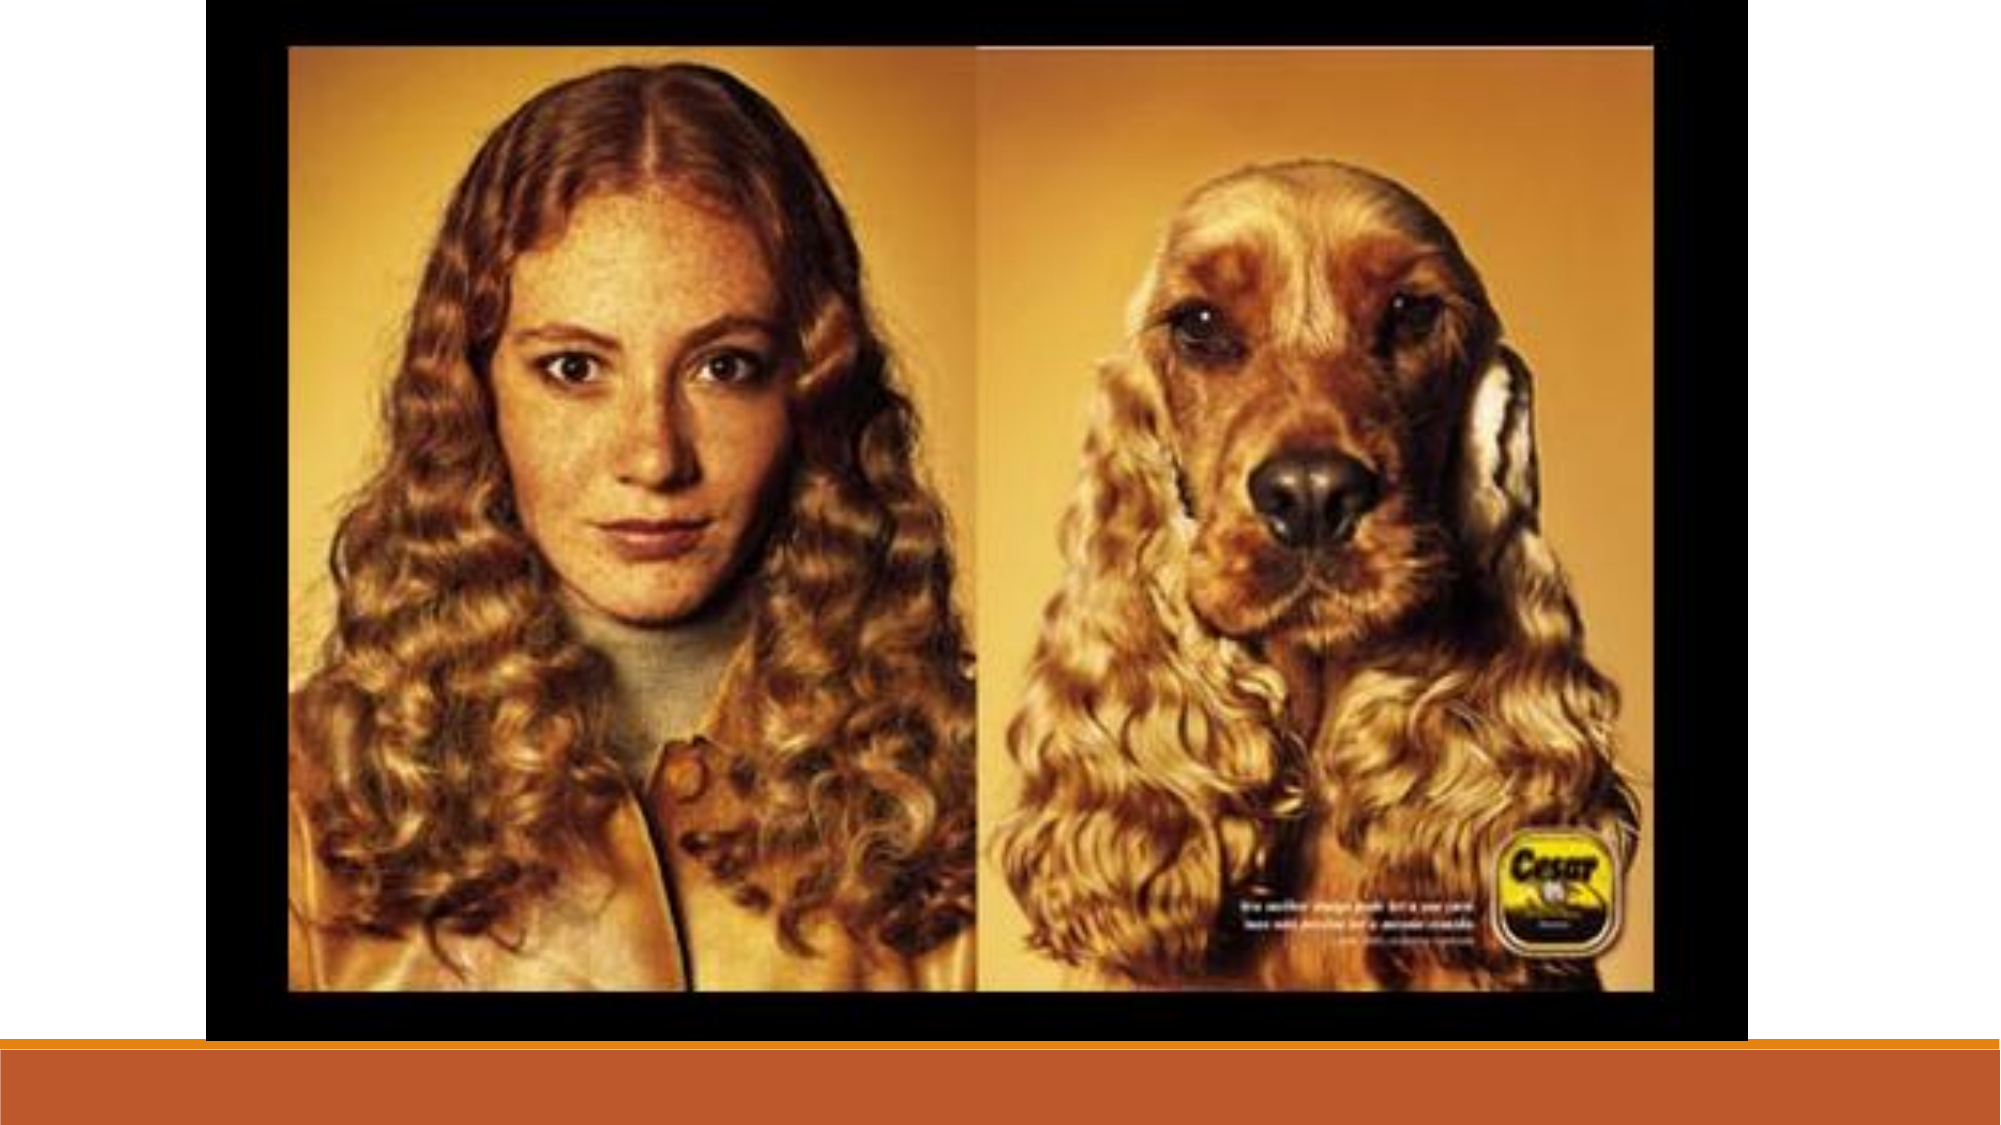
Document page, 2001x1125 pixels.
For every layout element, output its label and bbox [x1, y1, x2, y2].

picture [205, 0, 1749, 1041]
